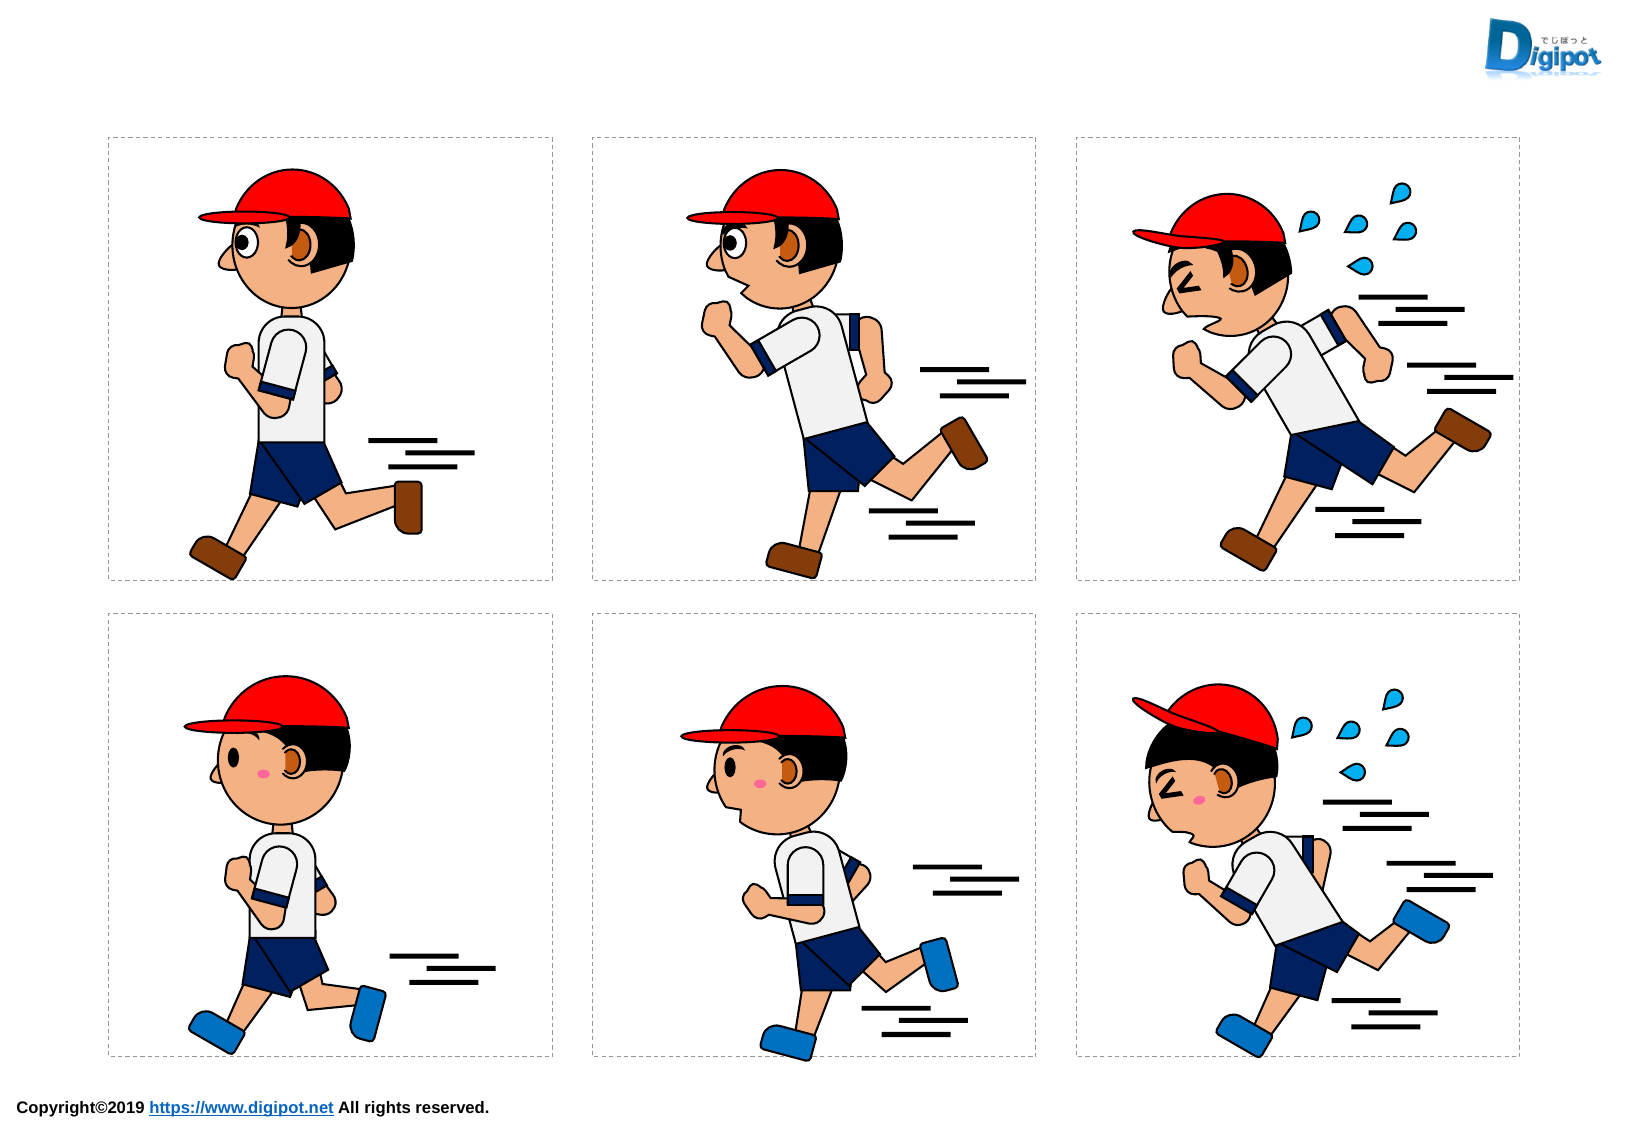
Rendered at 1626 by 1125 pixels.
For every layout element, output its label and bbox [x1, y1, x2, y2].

text_box [184, 676, 496, 1045]
text_box [1138, 186, 1514, 568]
text_box [675, 686, 1020, 1056]
text_box [676, 170, 1027, 573]
picture [1485, 18, 1602, 82]
text_box [191, 169, 475, 570]
text_box [1137, 677, 1493, 1048]
